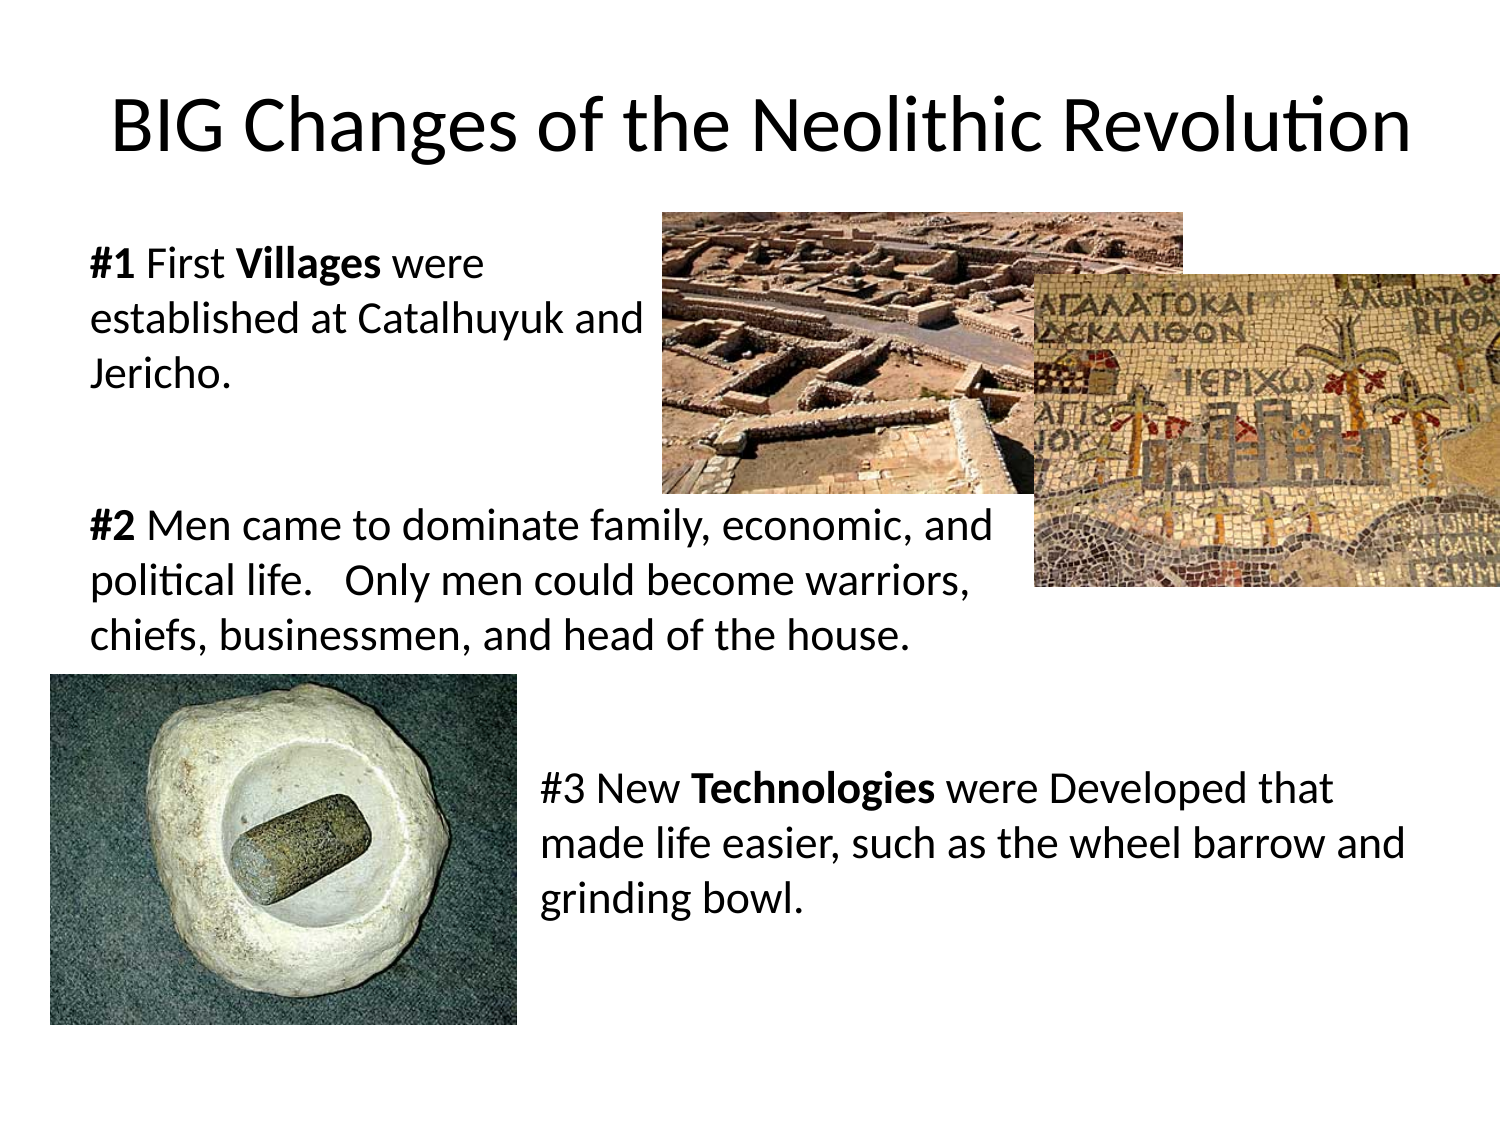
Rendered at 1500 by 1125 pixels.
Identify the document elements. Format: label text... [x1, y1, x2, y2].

text_box #3 New Technologies were Developed that made life easier, such as the wheel barrow and grinding bowl. [524, 750, 1438, 930]
title BIG Changes of the Neolithic Revolution [87, 24, 1438, 213]
text_box #2 Men came to dominate family, economic, and political life. Only men could become warriors, chiefs, businessmen, and head of the house. [75, 487, 1025, 668]
picture [662, 212, 1500, 587]
picture [49, 674, 517, 1026]
text_box #1 First Villages were established at Catalhuyuk and Jericho. [75, 224, 657, 405]
